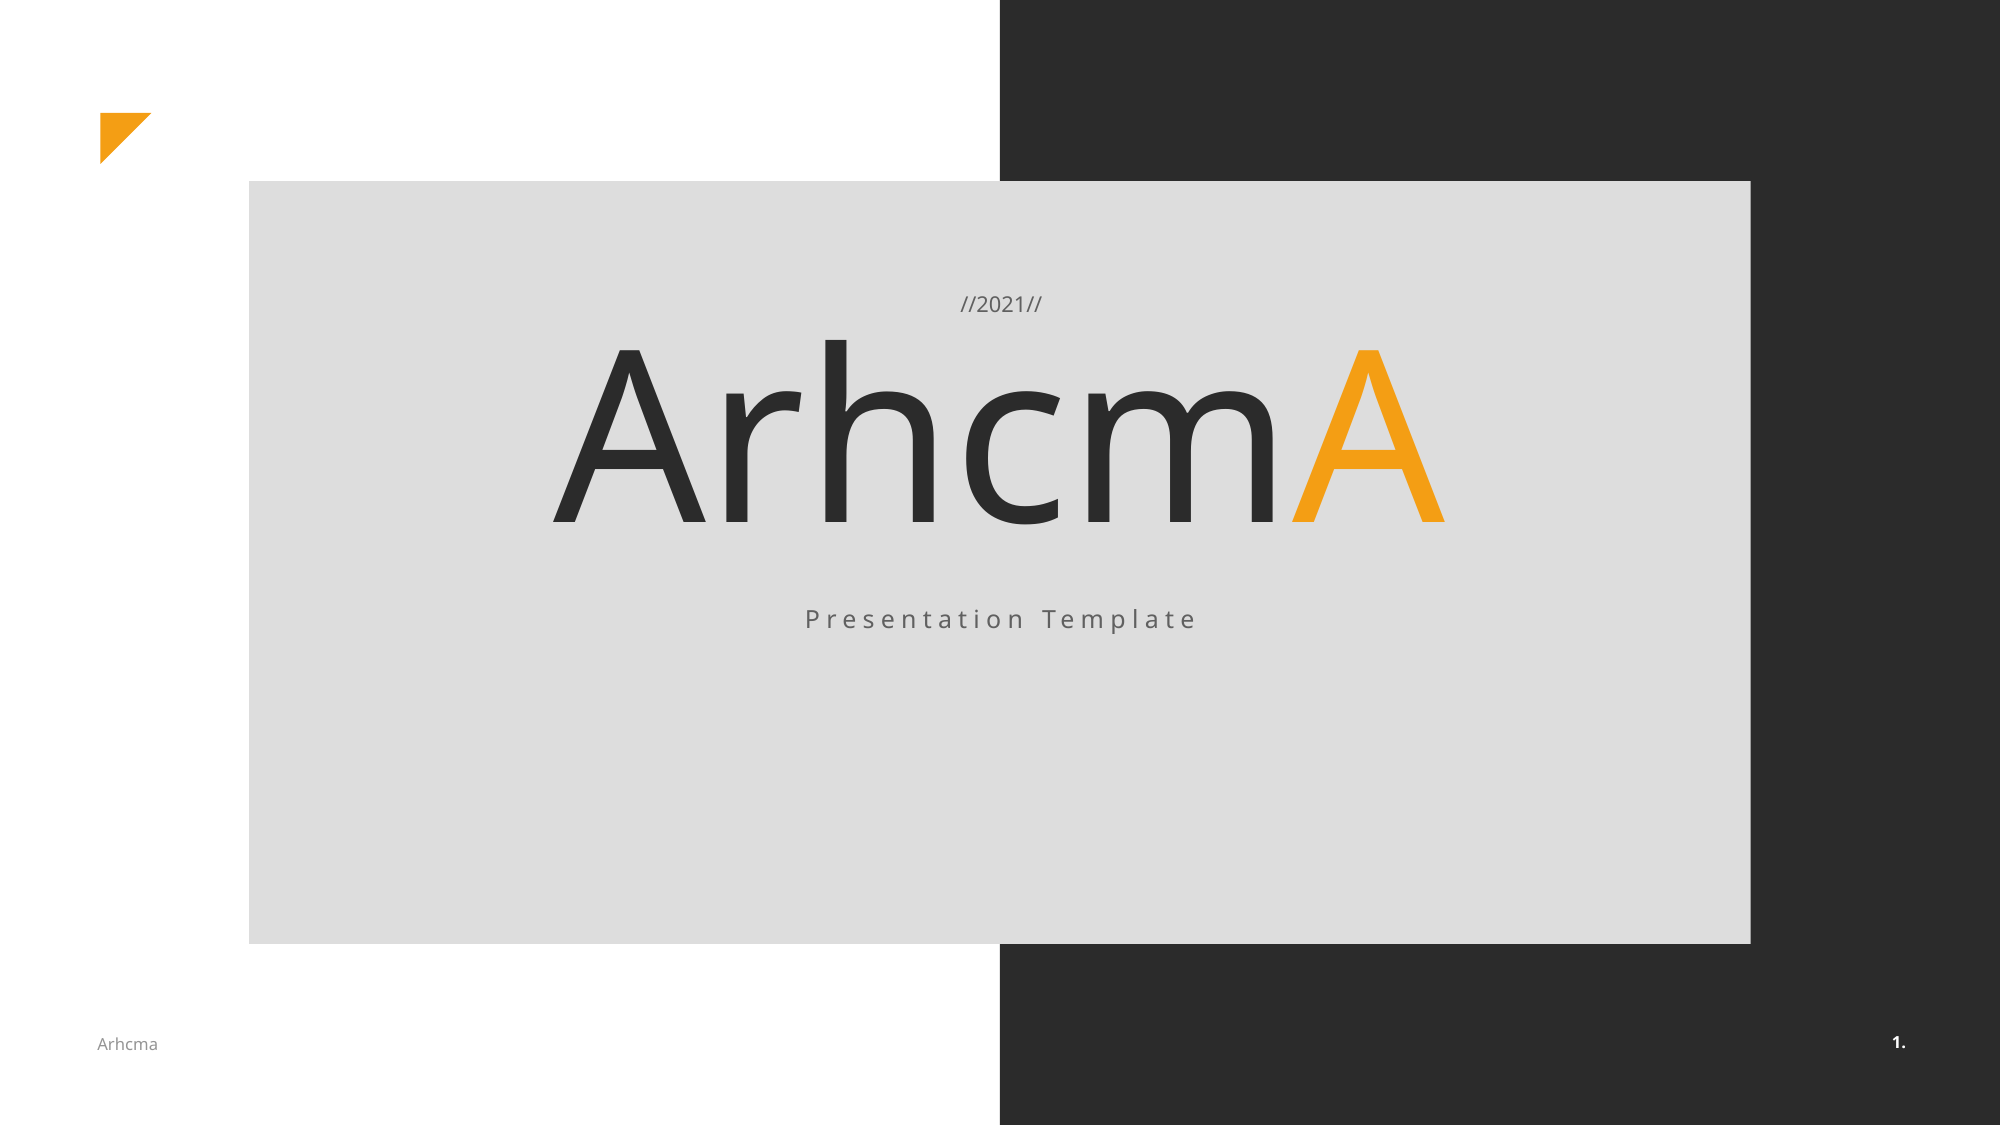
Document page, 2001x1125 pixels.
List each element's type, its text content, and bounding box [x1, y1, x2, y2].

picture [249, 181, 1751, 944]
text_box //2021// [931, 270, 1072, 325]
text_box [83, 1024, 1919, 1062]
text_box ArhcmA [462, 331, 1538, 577]
text_box Presentation Template [723, 581, 1277, 641]
text_box [99, 111, 154, 167]
